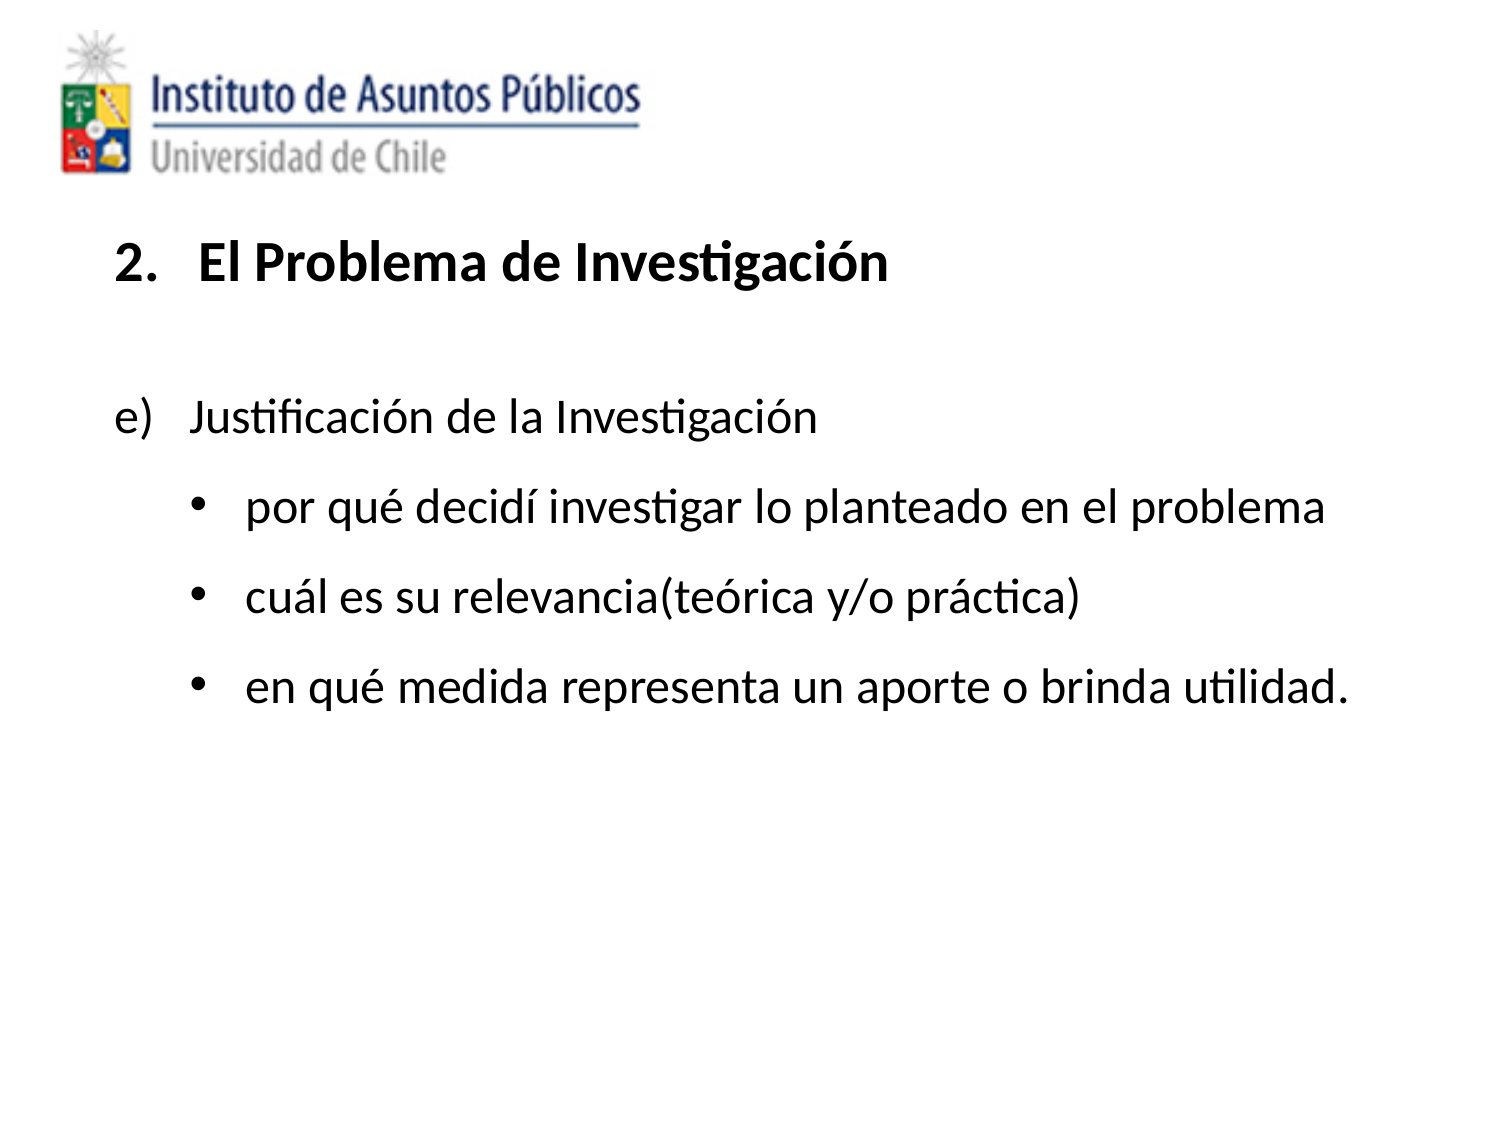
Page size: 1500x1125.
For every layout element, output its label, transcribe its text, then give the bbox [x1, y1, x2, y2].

picture [29, 30, 705, 209]
text_box El Problema de Investigación Justificación de la Investigación por qué decidí investigar lo planteado en el problema cuál es su relevancia(teórica y/o práctica) en qué medida representa un aporte o brinda utilidad. [99, 215, 1447, 811]
